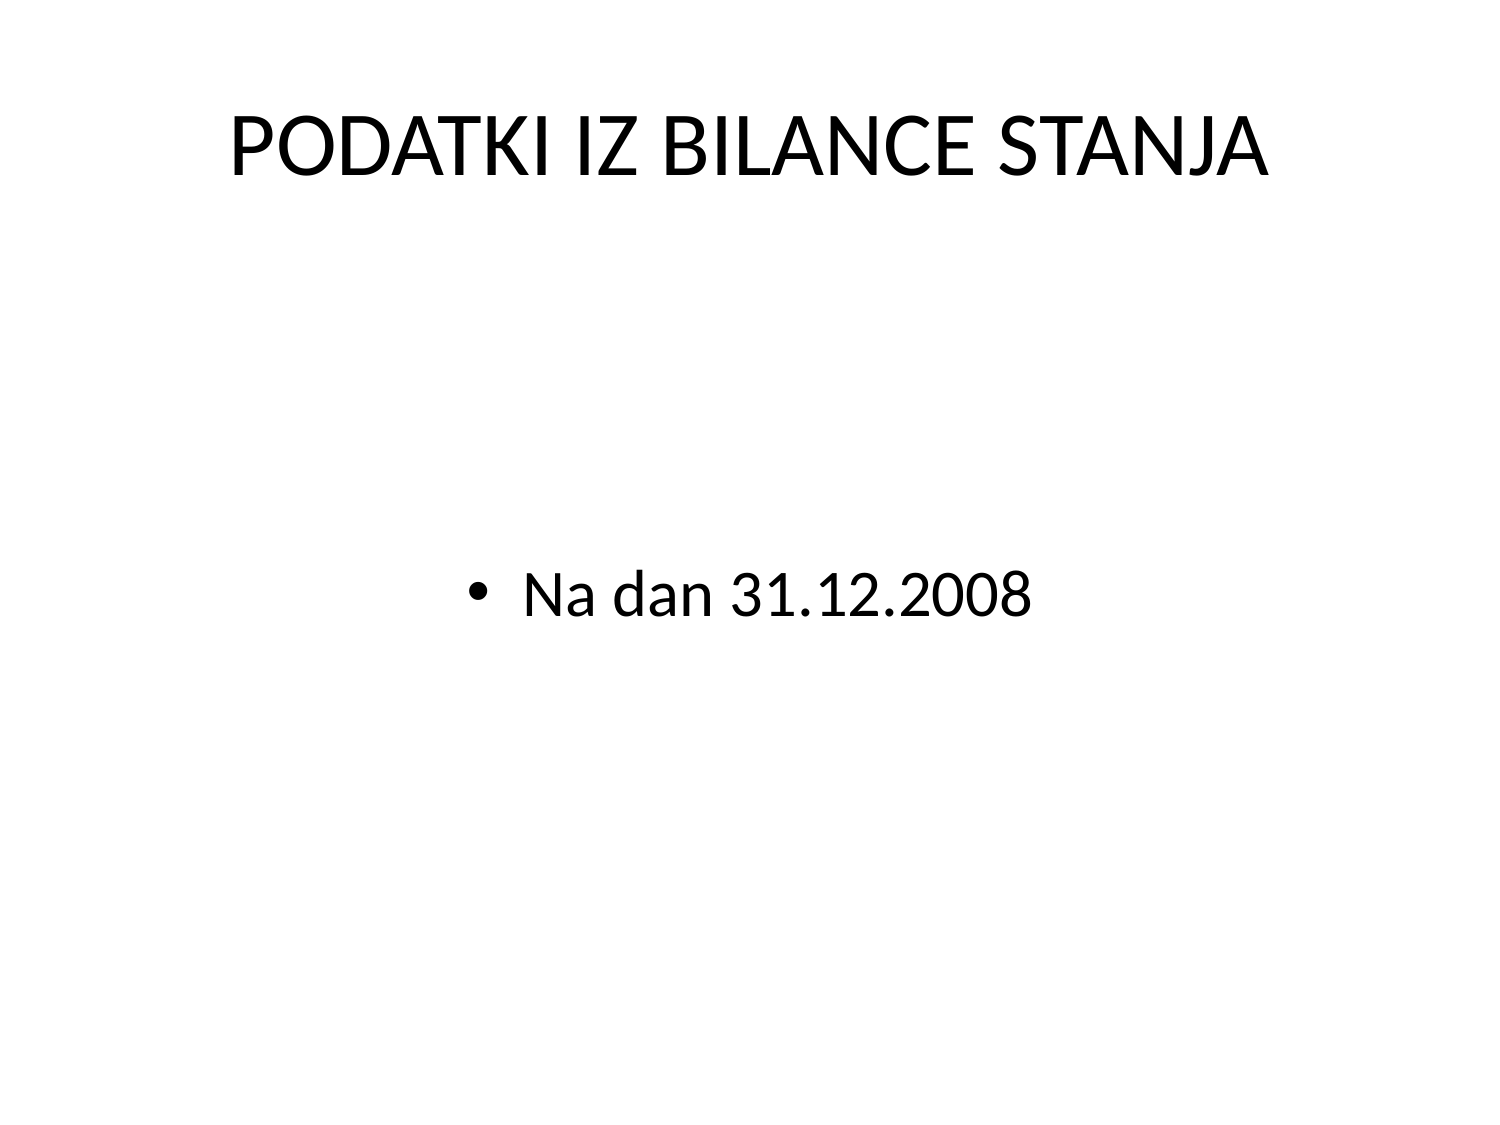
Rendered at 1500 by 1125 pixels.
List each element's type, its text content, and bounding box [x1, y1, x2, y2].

title PODATKI IZ BILANCE STANJA [75, 45, 1425, 233]
list Na dan 31.12.2008 [75, 262, 1425, 1005]
